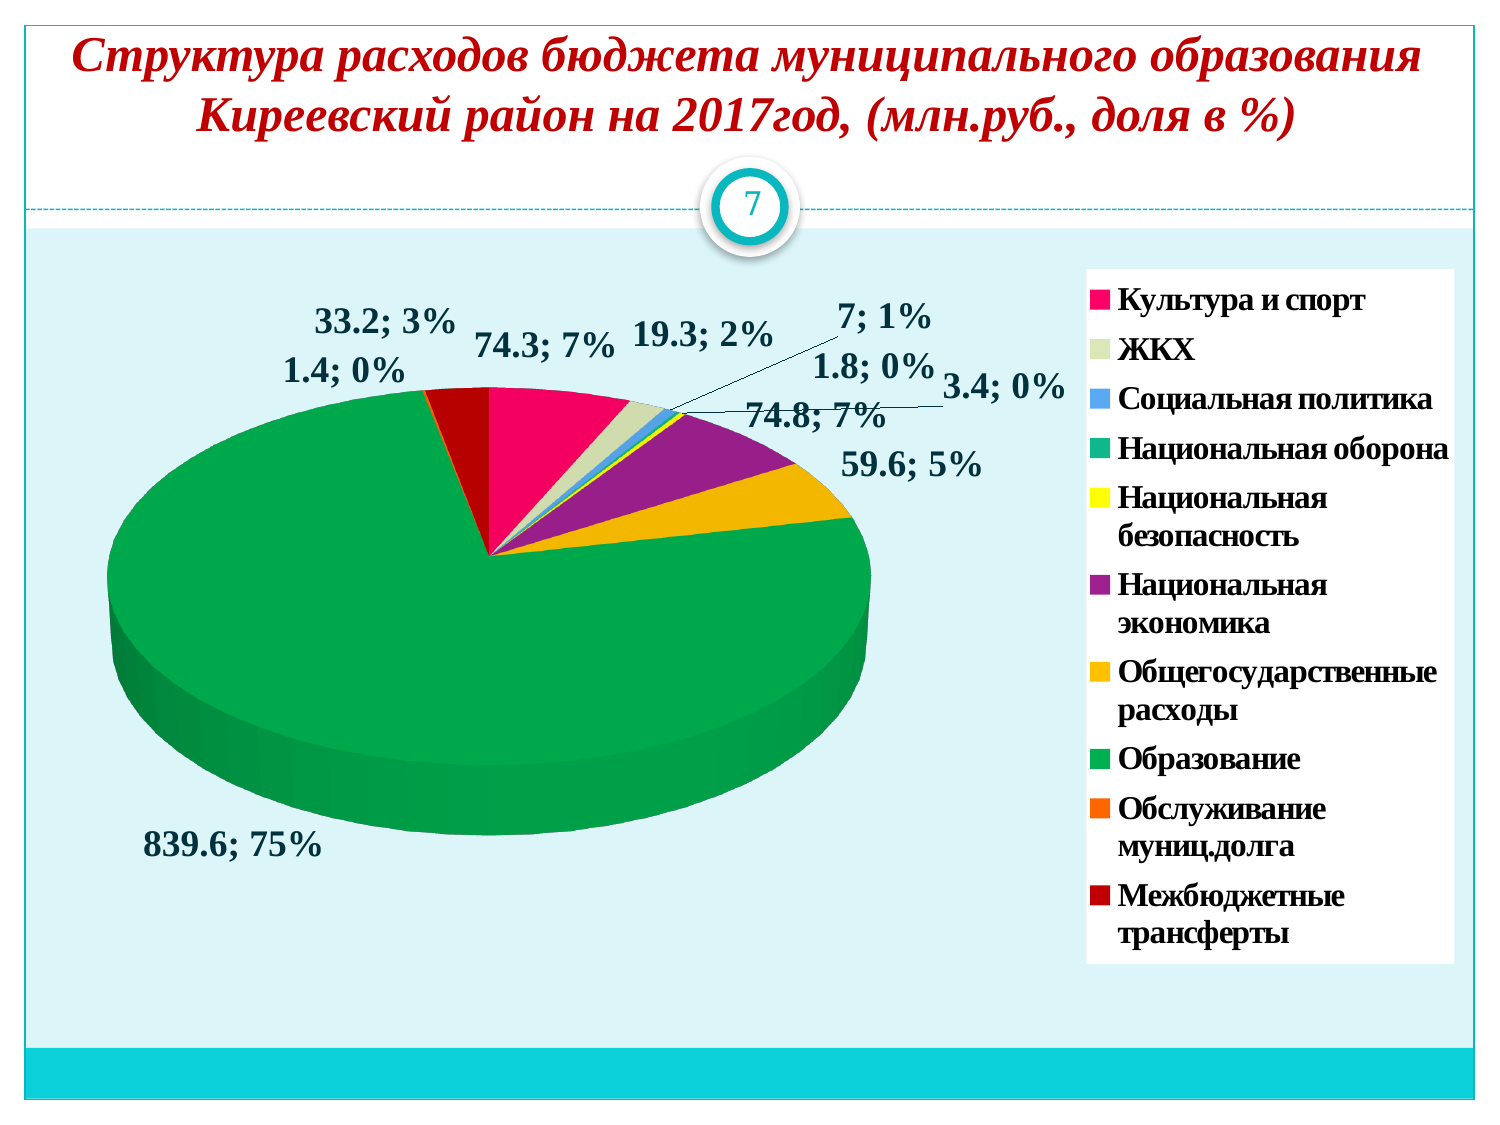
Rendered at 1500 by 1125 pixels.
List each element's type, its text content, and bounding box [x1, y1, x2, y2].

slide_number 7 [715, 168, 791, 241]
chart [64, 255, 1471, 965]
title Структура расходов бюджета муниципального образования Киреевский район на 2017год, (млн.руб., доля в %) [46, 23, 1447, 149]
